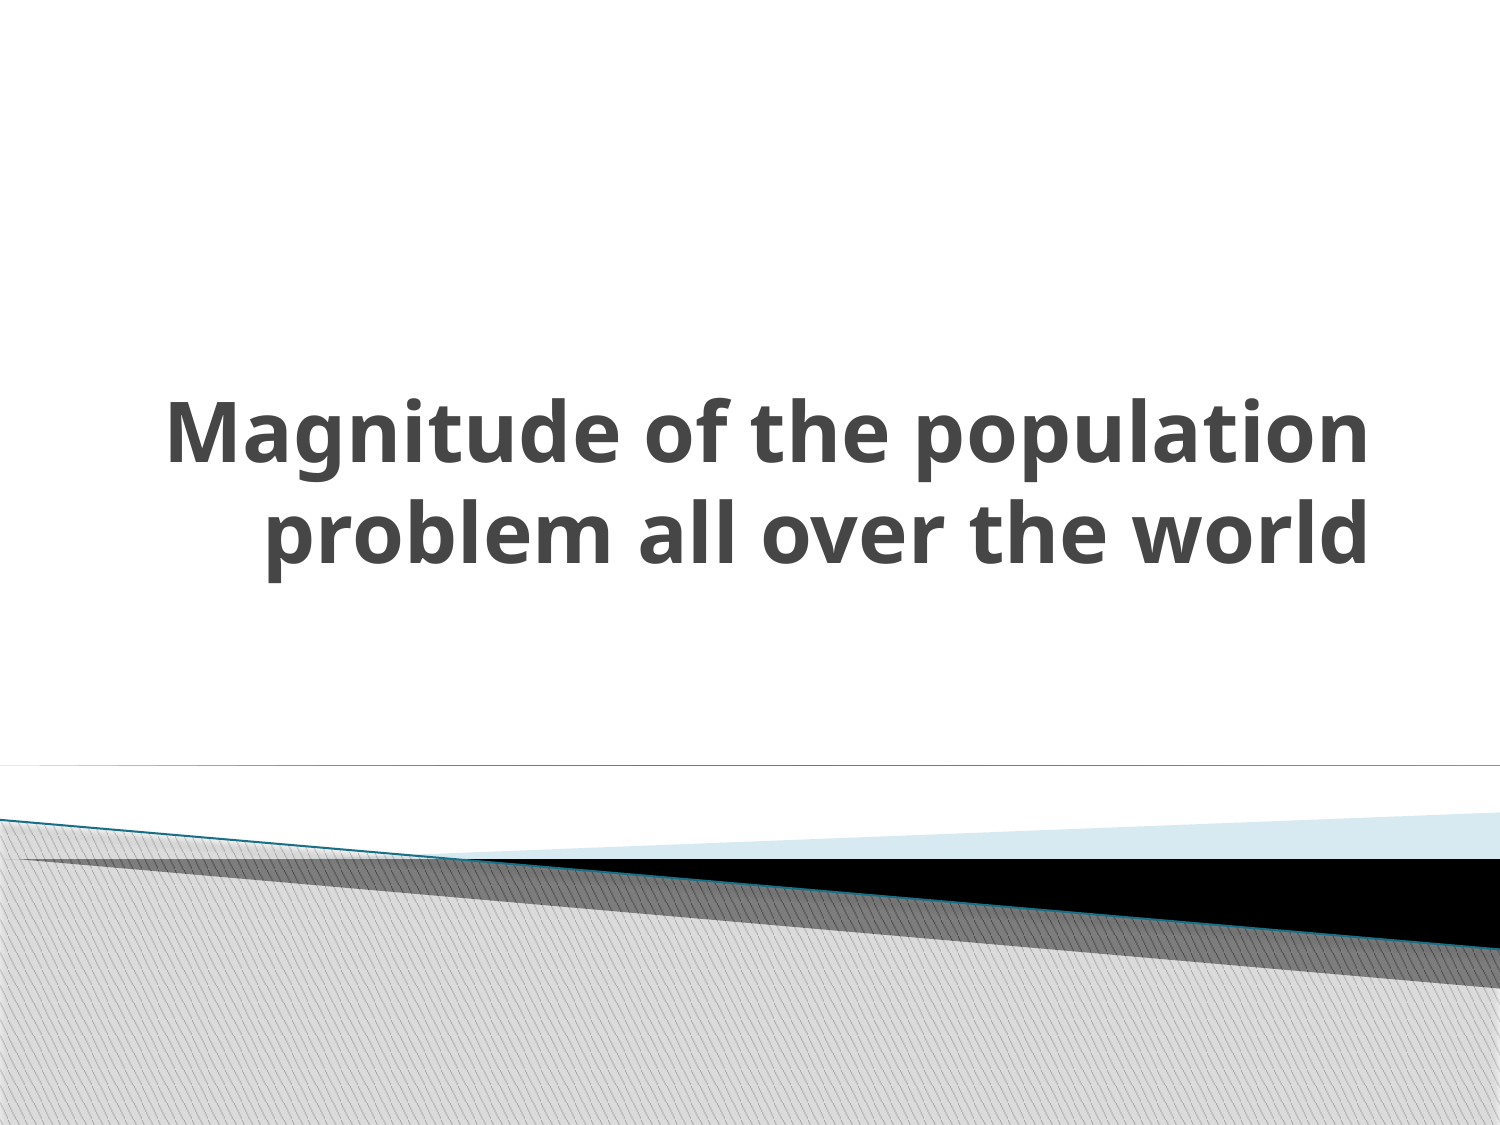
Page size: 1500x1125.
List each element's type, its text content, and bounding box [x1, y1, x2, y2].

title Magnitude of the population problem all over the world [112, 287, 1388, 588]
picture [5, 859, 1500, 989]
